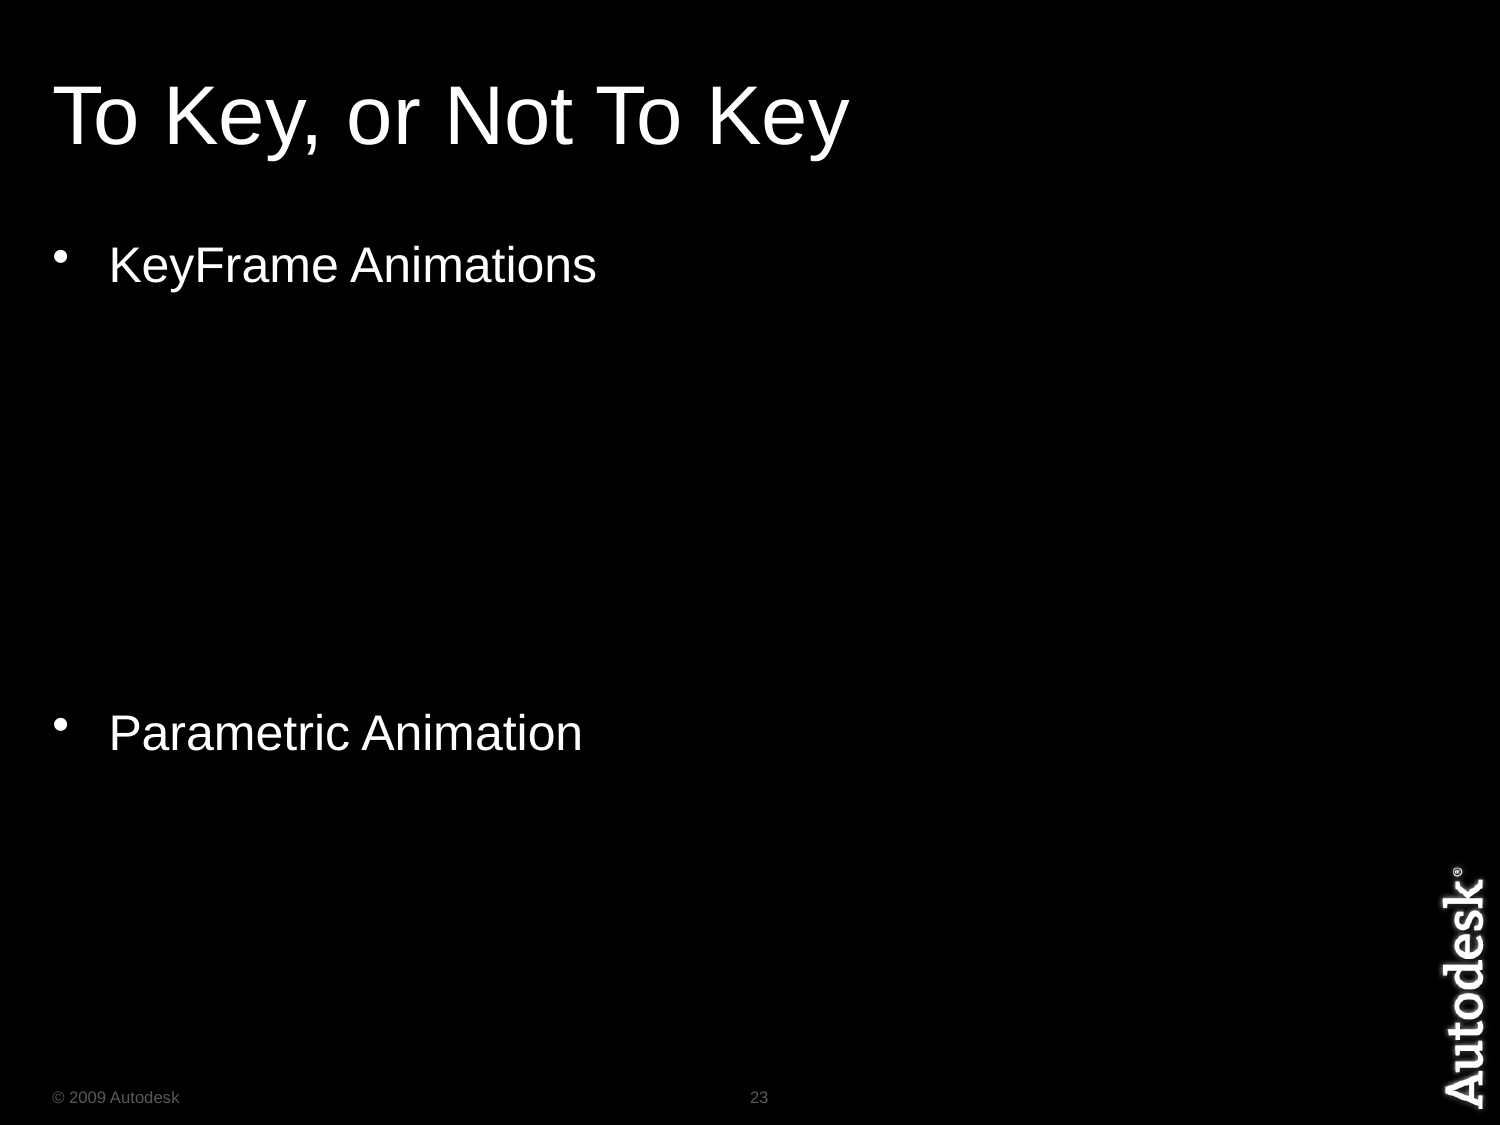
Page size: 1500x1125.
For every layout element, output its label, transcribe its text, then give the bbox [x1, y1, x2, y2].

list KeyFrame Animations Parametric Animation [52, 231, 1401, 1073]
title To Key, or Not To Key [52, 22, 1401, 211]
picture [1402, 0, 1500, 1125]
